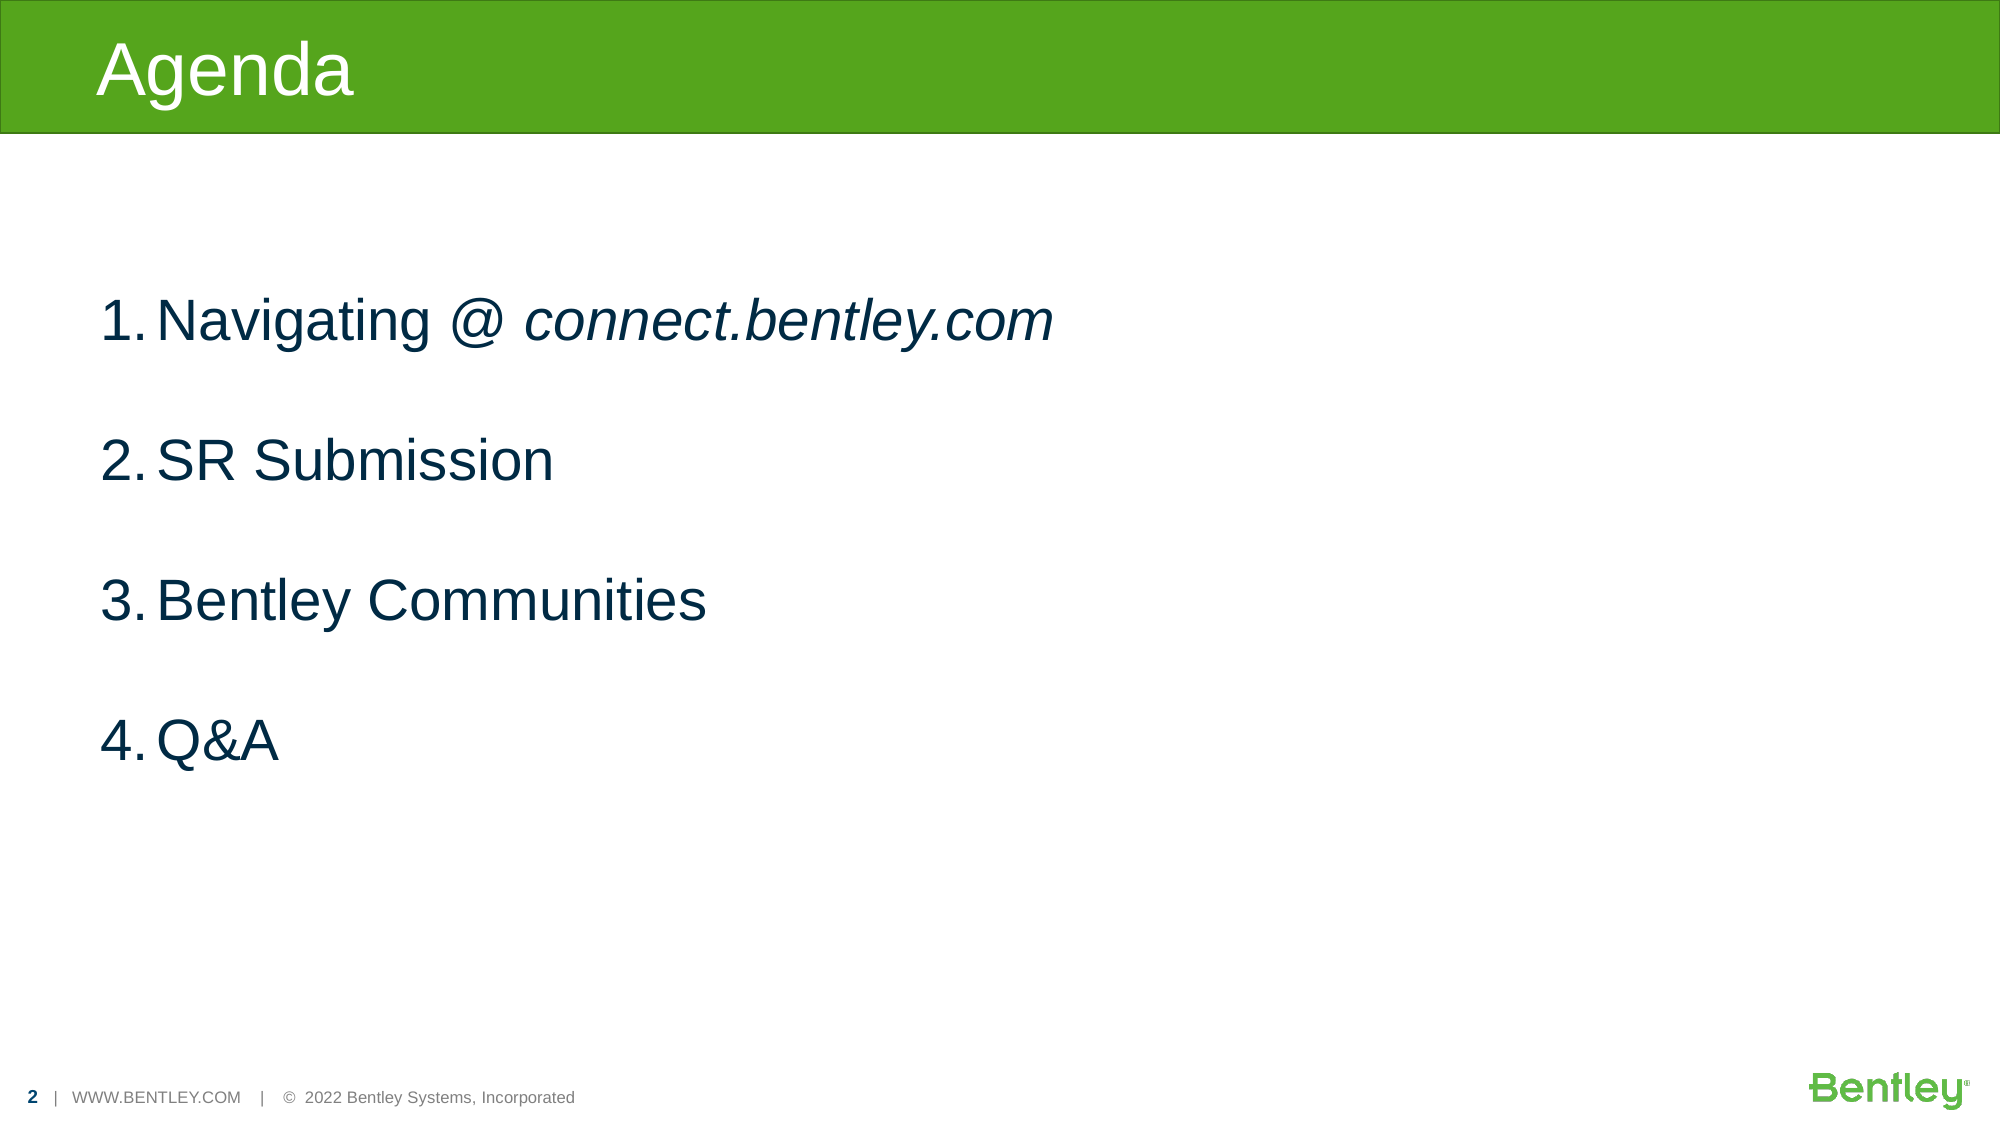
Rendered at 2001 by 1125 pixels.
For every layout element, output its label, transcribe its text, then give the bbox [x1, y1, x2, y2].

text_box [0, 0, 2000, 134]
picture [1809, 1072, 1970, 1110]
text_box Navigating @ connect.bentley.com SR Submission Bentley Communities Q&A [85, 204, 1072, 825]
title Agenda [81, 8, 1914, 133]
